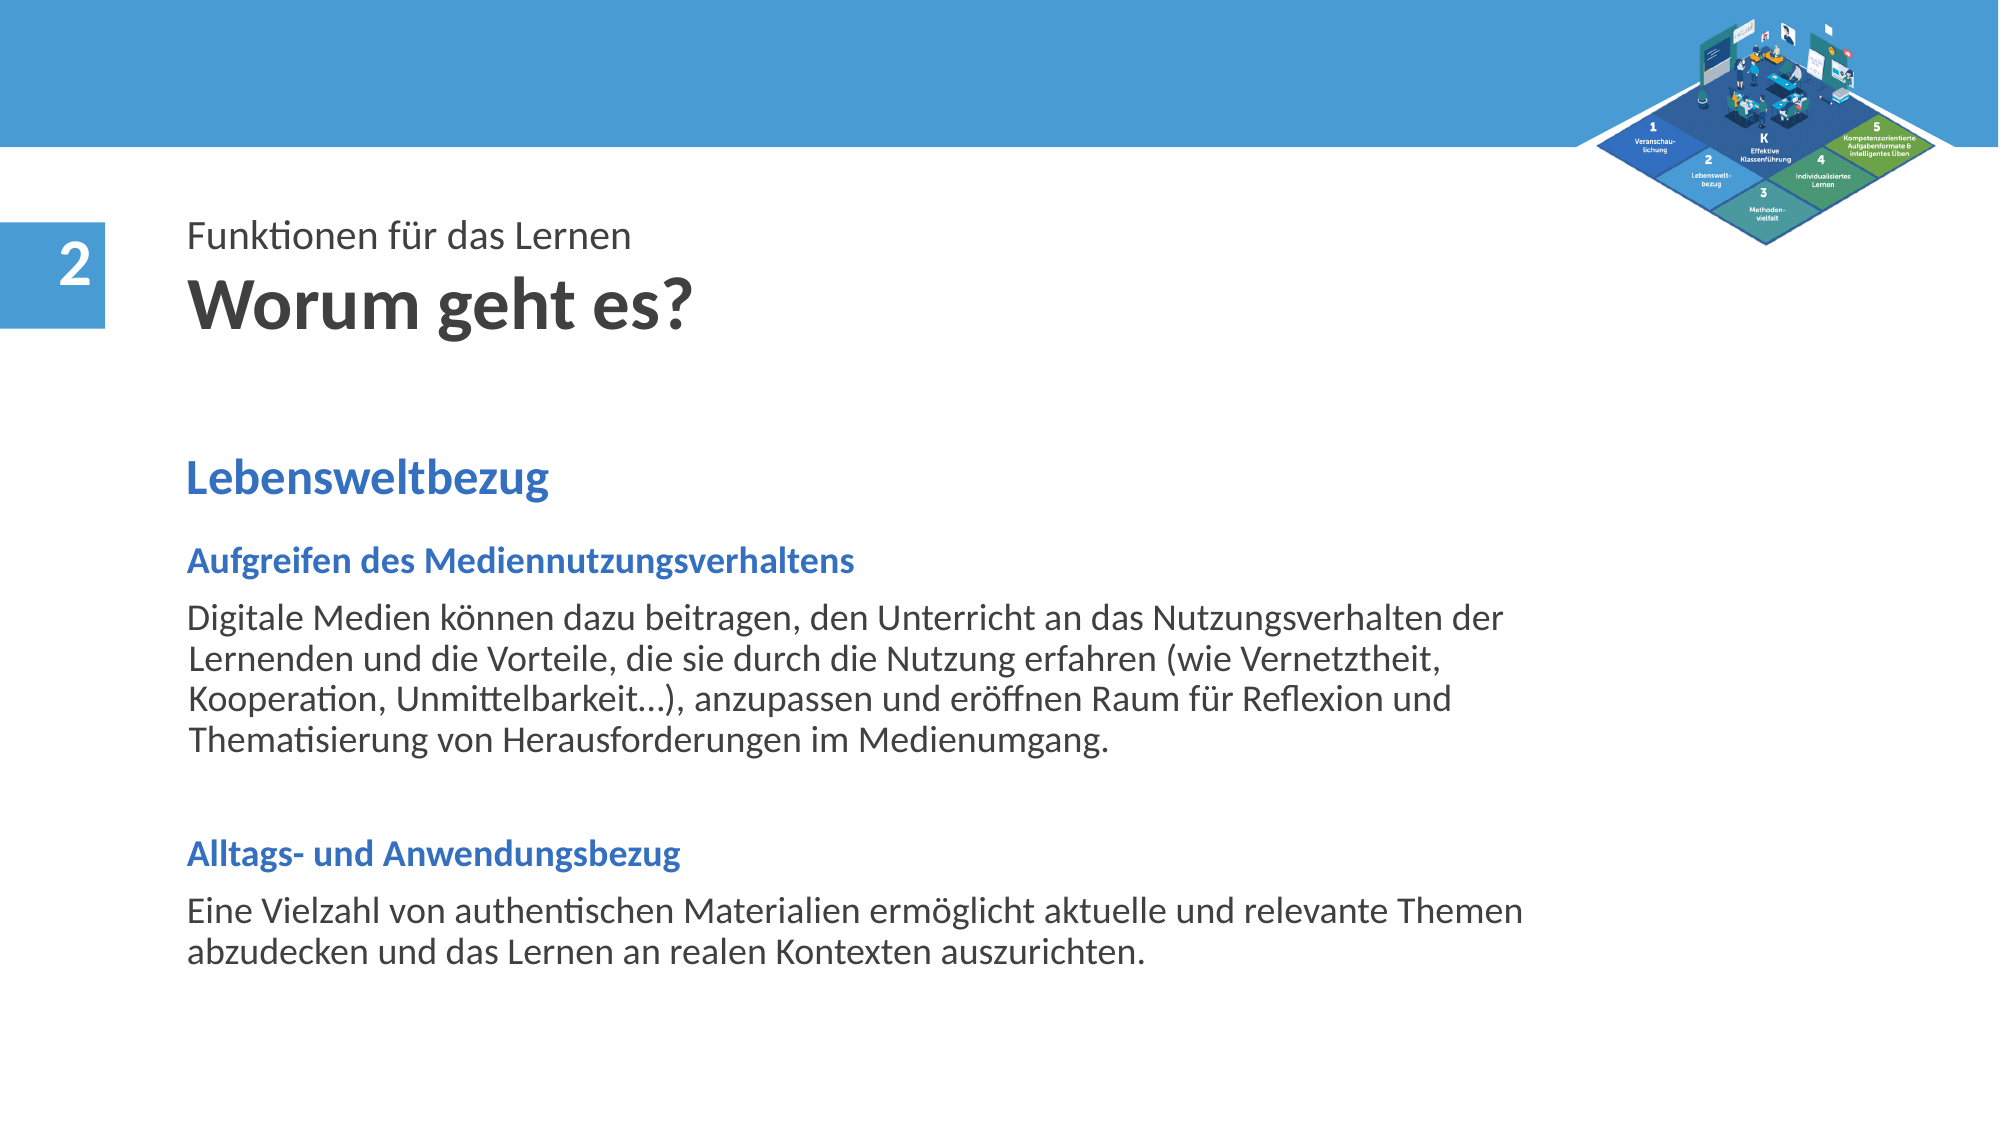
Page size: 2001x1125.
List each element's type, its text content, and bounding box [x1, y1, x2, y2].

list Worum geht es? [172, 259, 1664, 354]
picture [1589, 12, 1942, 249]
list Funktionen für das Lernen [171, 183, 1663, 267]
list Lebensweltbezug Aufgreifen des Mediennutzungsverhaltens Digitale Medien können dazu beitragen, den Unterricht an das Nutzungsverhalten der Lernenden und die Vorteile, die sie durch die Nutzung erfahren (wie Vernetztheit, Kooperation, Unmittelbarkeit…), anzupassen und eröffnen Raum für Reflexion und Thematisierung von Herausforderungen im Medienumgang. Alltags- und Anwendungsbezug Eine Vielzahl von authentischen Materialien ermöglicht aktuelle und relevante Themen abzudecken und das Lernen an realen Kontexten auszurichten. [171, 443, 1663, 1036]
